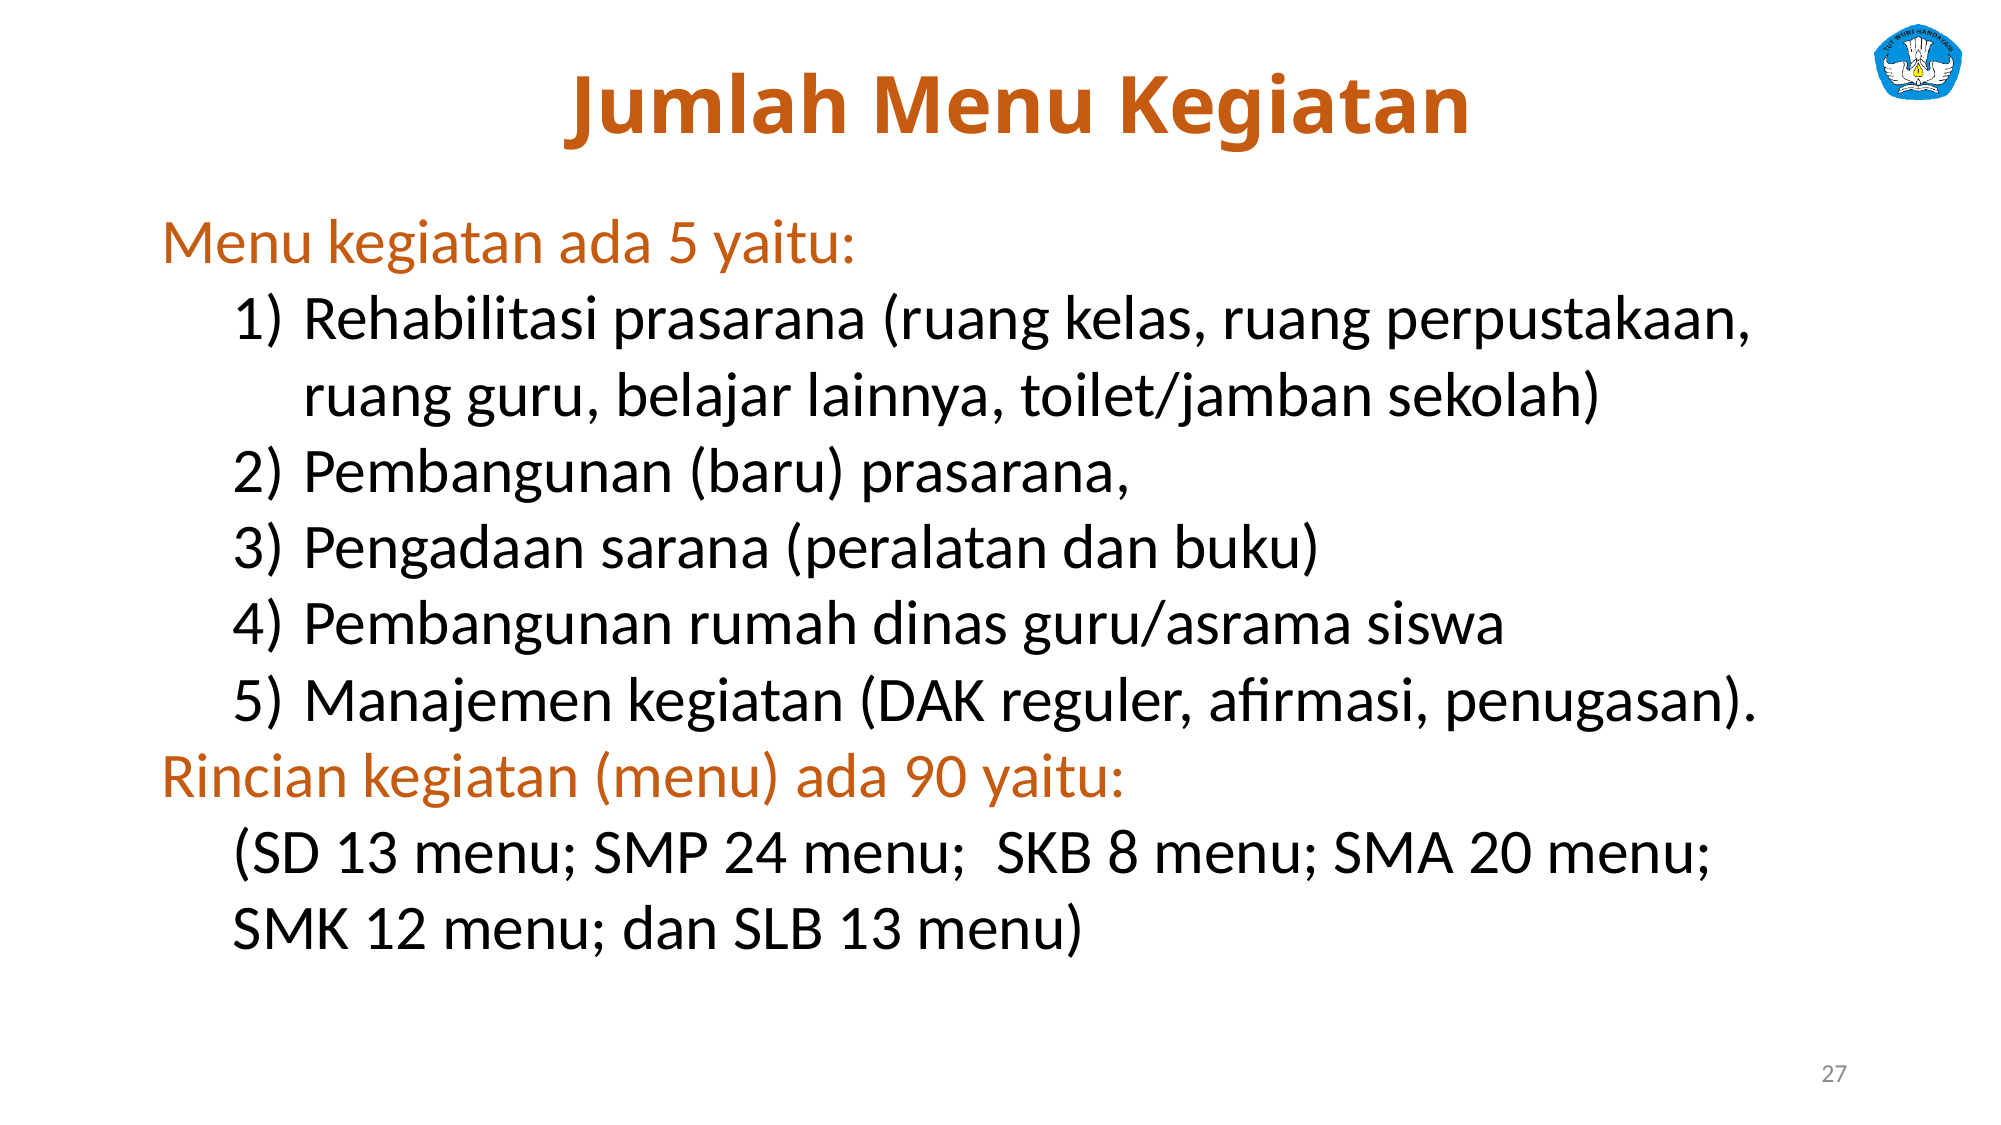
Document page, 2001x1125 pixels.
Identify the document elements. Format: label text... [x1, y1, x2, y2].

picture [1934, 67, 1962, 100]
picture [1924, 24, 1962, 49]
picture [1884, 37, 1953, 92]
slide_number 27 [1412, 1042, 1863, 1103]
picture [1874, 24, 1913, 51]
picture [1874, 61, 1902, 100]
title Jumlah Menu Kegiatan [278, 30, 1764, 187]
text_box Menu kegiatan ada 5 yaitu: Rehabilitasi prasarana (ruang kelas, ruang perpustakaan, ruang guru, belajar lainnya, toilet/jamban sekolah) Pembangunan (baru) prasarana, Pengadaan sarana (peralatan dan buku) Pembangunan rumah dinas guru/asrama siswa Manajemen kegiatan (DAK reguler, afirmasi, penugasan). Rincian kegiatan (menu) ada 90 yaitu: (SD 13 menu; SMP 24 menu; SKB 8 menu; SMA 20 menu; SMK 12 menu; dan SLB 13 menu) [146, 192, 1859, 970]
